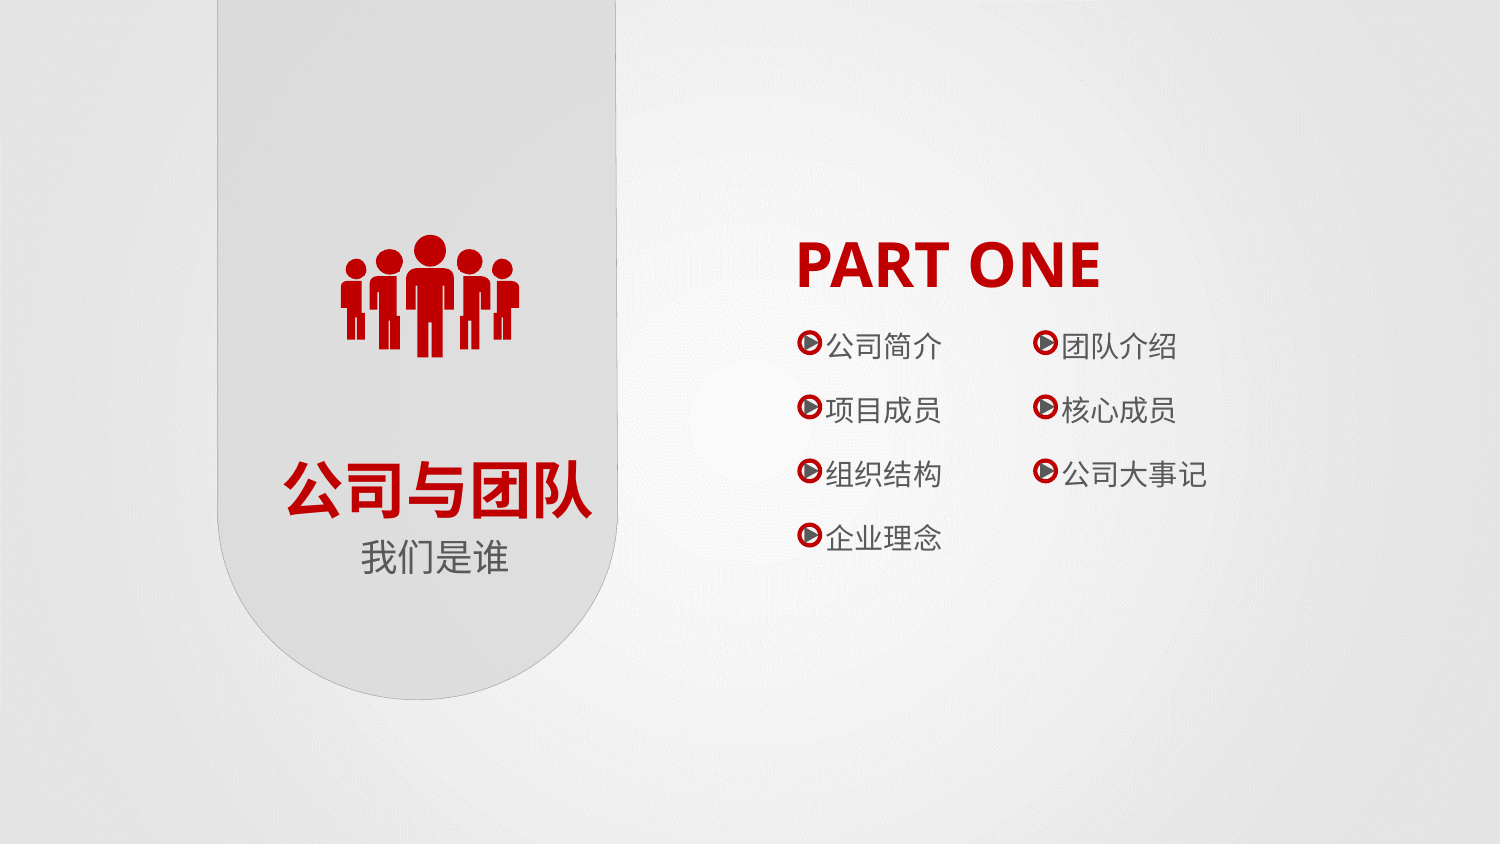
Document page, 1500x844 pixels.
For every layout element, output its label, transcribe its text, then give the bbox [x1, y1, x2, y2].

text_box [460, 276, 491, 350]
text_box [414, 234, 446, 267]
text_box [369, 276, 400, 350]
text_box [375, 249, 403, 275]
text_box [492, 258, 520, 340]
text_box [799, 456, 977, 493]
text_box [215, 0, 620, 702]
text_box [340, 258, 367, 340]
text_box PART ONE [783, 233, 1138, 292]
text_box 公司与团队 [260, 458, 615, 518]
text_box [1034, 392, 1213, 429]
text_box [1034, 456, 1213, 493]
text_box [799, 392, 977, 429]
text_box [799, 520, 977, 557]
text_box 我们是谁 [297, 527, 573, 587]
text_box [406, 268, 454, 358]
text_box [1034, 328, 1213, 364]
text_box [799, 328, 977, 364]
picture [0, 0, 1500, 844]
text_box [457, 249, 483, 275]
